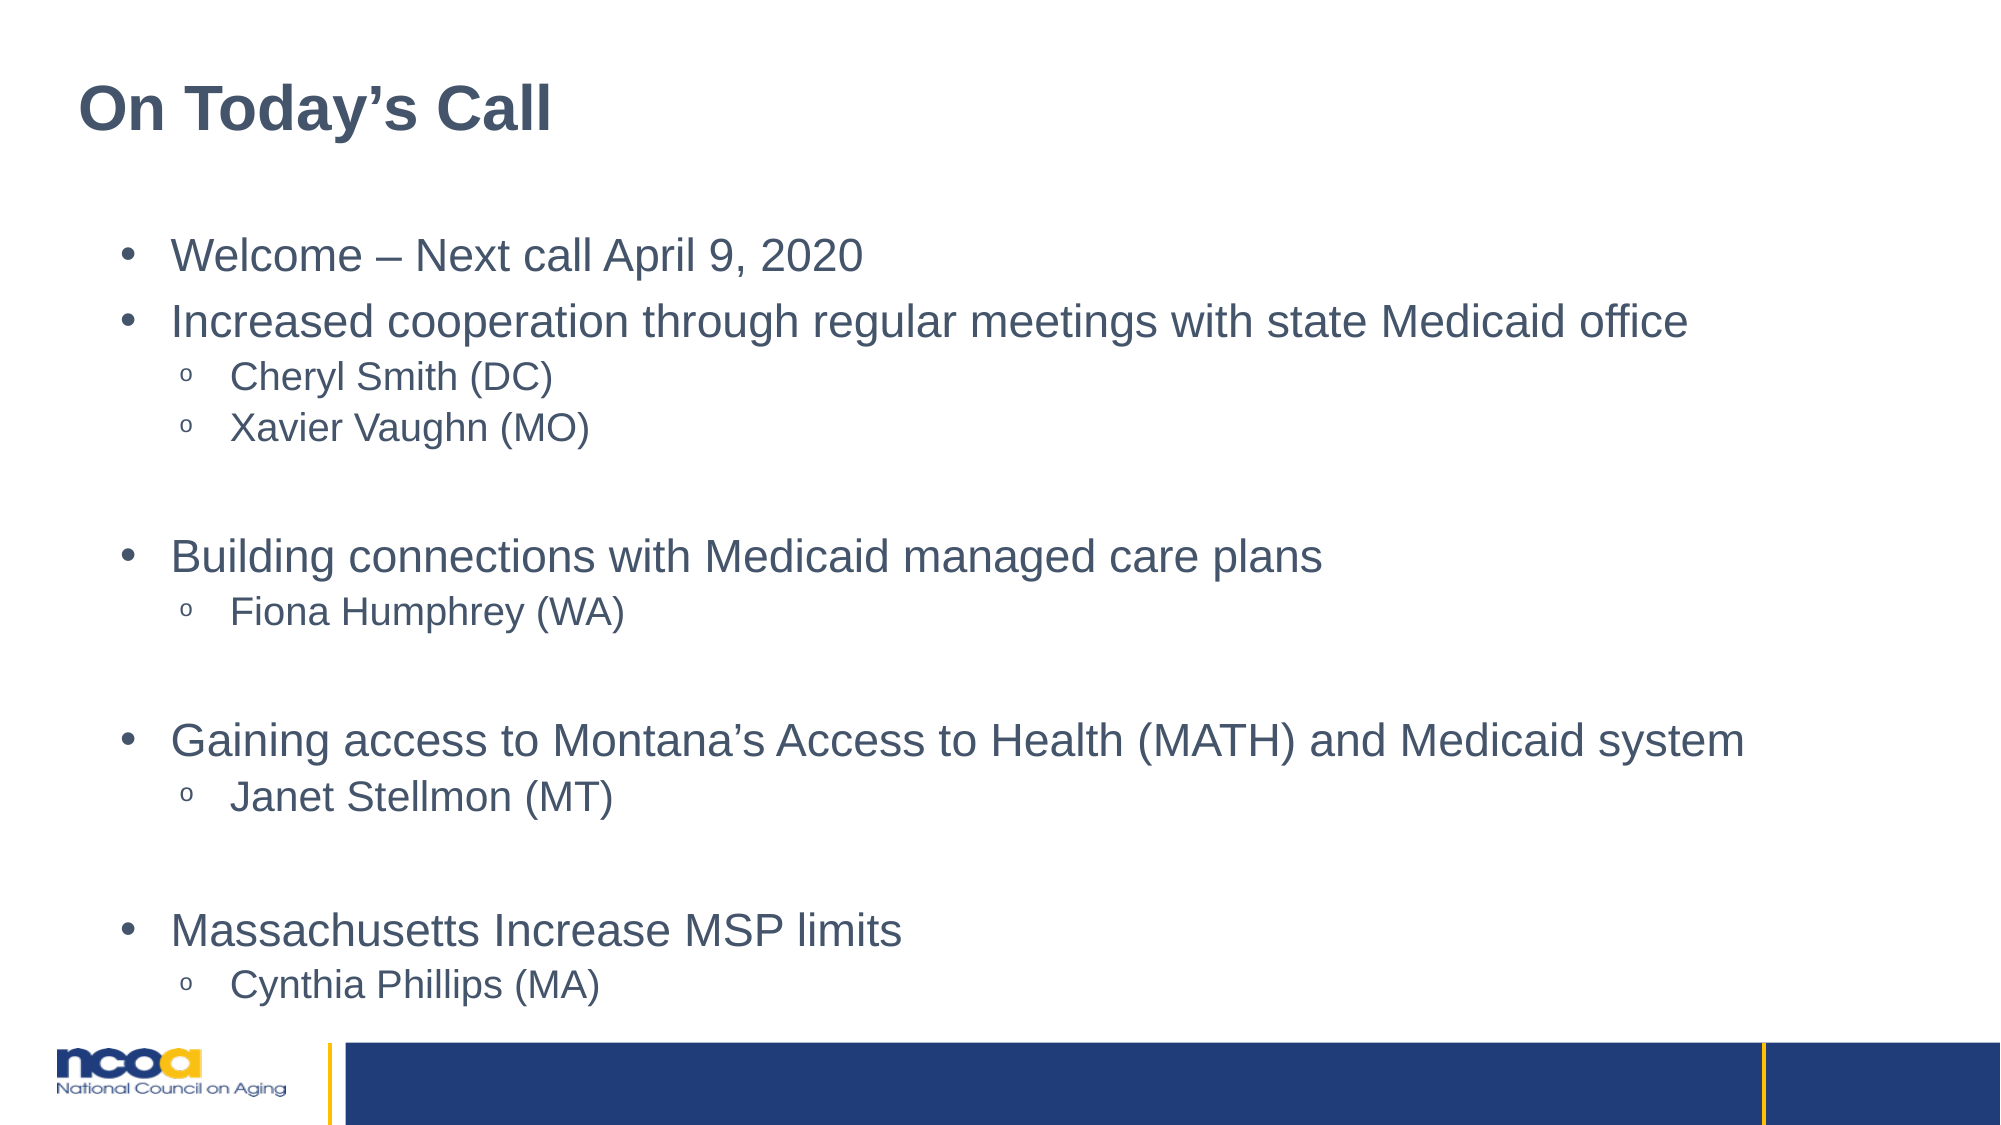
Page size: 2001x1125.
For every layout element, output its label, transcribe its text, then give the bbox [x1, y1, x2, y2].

title On Today’s Call [63, 67, 1983, 152]
picture [57, 1048, 286, 1097]
list Welcome – Next call April 9, 2020 Increased cooperation through regular meetings with state Medicaid office Cheryl Smith (DC) Xavier Vaughn (MO) Building connections with Medicaid managed care plans Fiona Humphrey (WA) Gaining access to Montana’s Access to Health (MATH) and Medicaid system Janet Stellmon (MT) Massachusetts Increase MSP limits Cynthia Phillips (MA) [105, 152, 1835, 1024]
